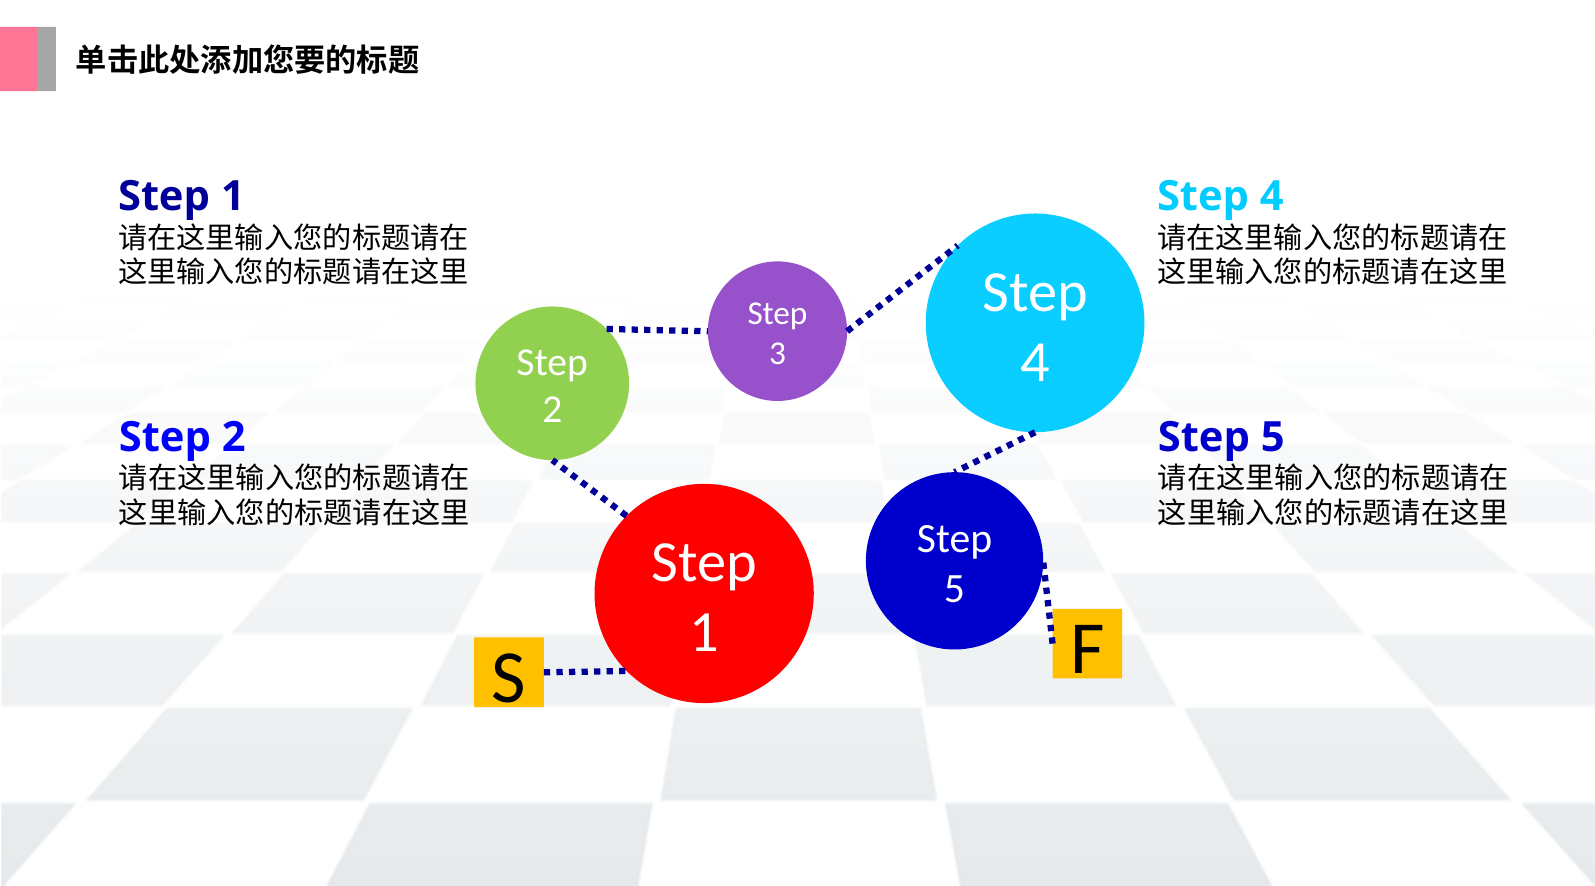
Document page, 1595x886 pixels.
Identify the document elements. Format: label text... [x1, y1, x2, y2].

text_box Step 2 请在这里输入您的标题请在这里输入您的标题请在这里 [104, 402, 491, 572]
text_box Step 5 [865, 472, 1044, 650]
text_box Step 1 请在这里输入您的标题请在这里输入您的标题请在这里 [103, 161, 490, 297]
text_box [954, 431, 1036, 473]
text_box S [474, 637, 544, 708]
text_box F [1052, 608, 1123, 679]
text_box Step 5 请在这里输入您的标题请在这里输入您的标题请在这里 [1143, 402, 1530, 572]
text_box Step 2 [475, 306, 630, 461]
picture [0, 0, 1595, 886]
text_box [552, 459, 628, 517]
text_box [846, 245, 958, 332]
text_box Step 4 请在这里输入您的标题请在这里输入您的标题请在这里 [1142, 161, 1529, 297]
text_box Step 3 [707, 261, 847, 401]
text_box Step 4 [927, 213, 1145, 433]
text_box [1042, 560, 1053, 644]
text_box Step 1 [594, 483, 814, 704]
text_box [606, 328, 708, 332]
